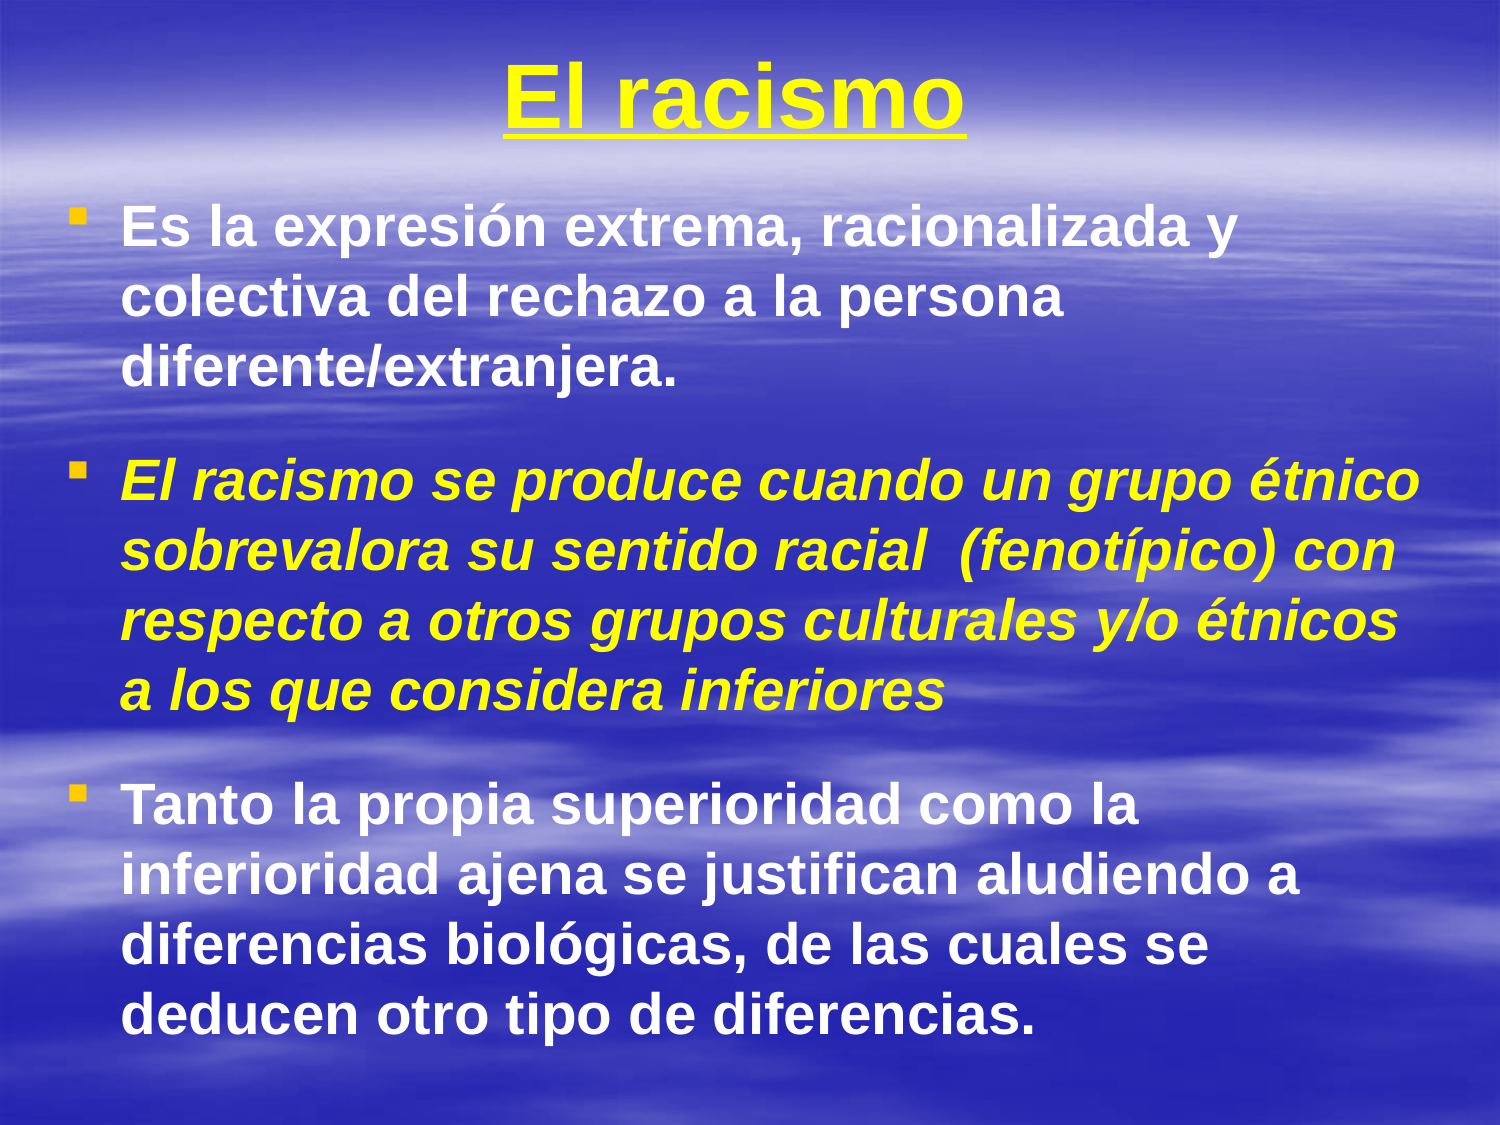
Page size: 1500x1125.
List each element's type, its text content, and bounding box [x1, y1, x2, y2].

list Es la expresión extrema, racionalizada y colectiva del rechazo a la persona diferente/extranjera. El racismo se produce cuando un grupo étnico sobrevalora su sentido racial (fenotípico) con respecto a otros grupos culturales y/o étnicos a los que considera inferiores Tanto la propia superioridad como la inferioridad ajena se justifican aludiendo a diferencias biológicas, de las cuales se deducen otro tipo de diferencias. [49, 180, 1451, 1020]
title El racismo [49, 0, 1446, 180]
